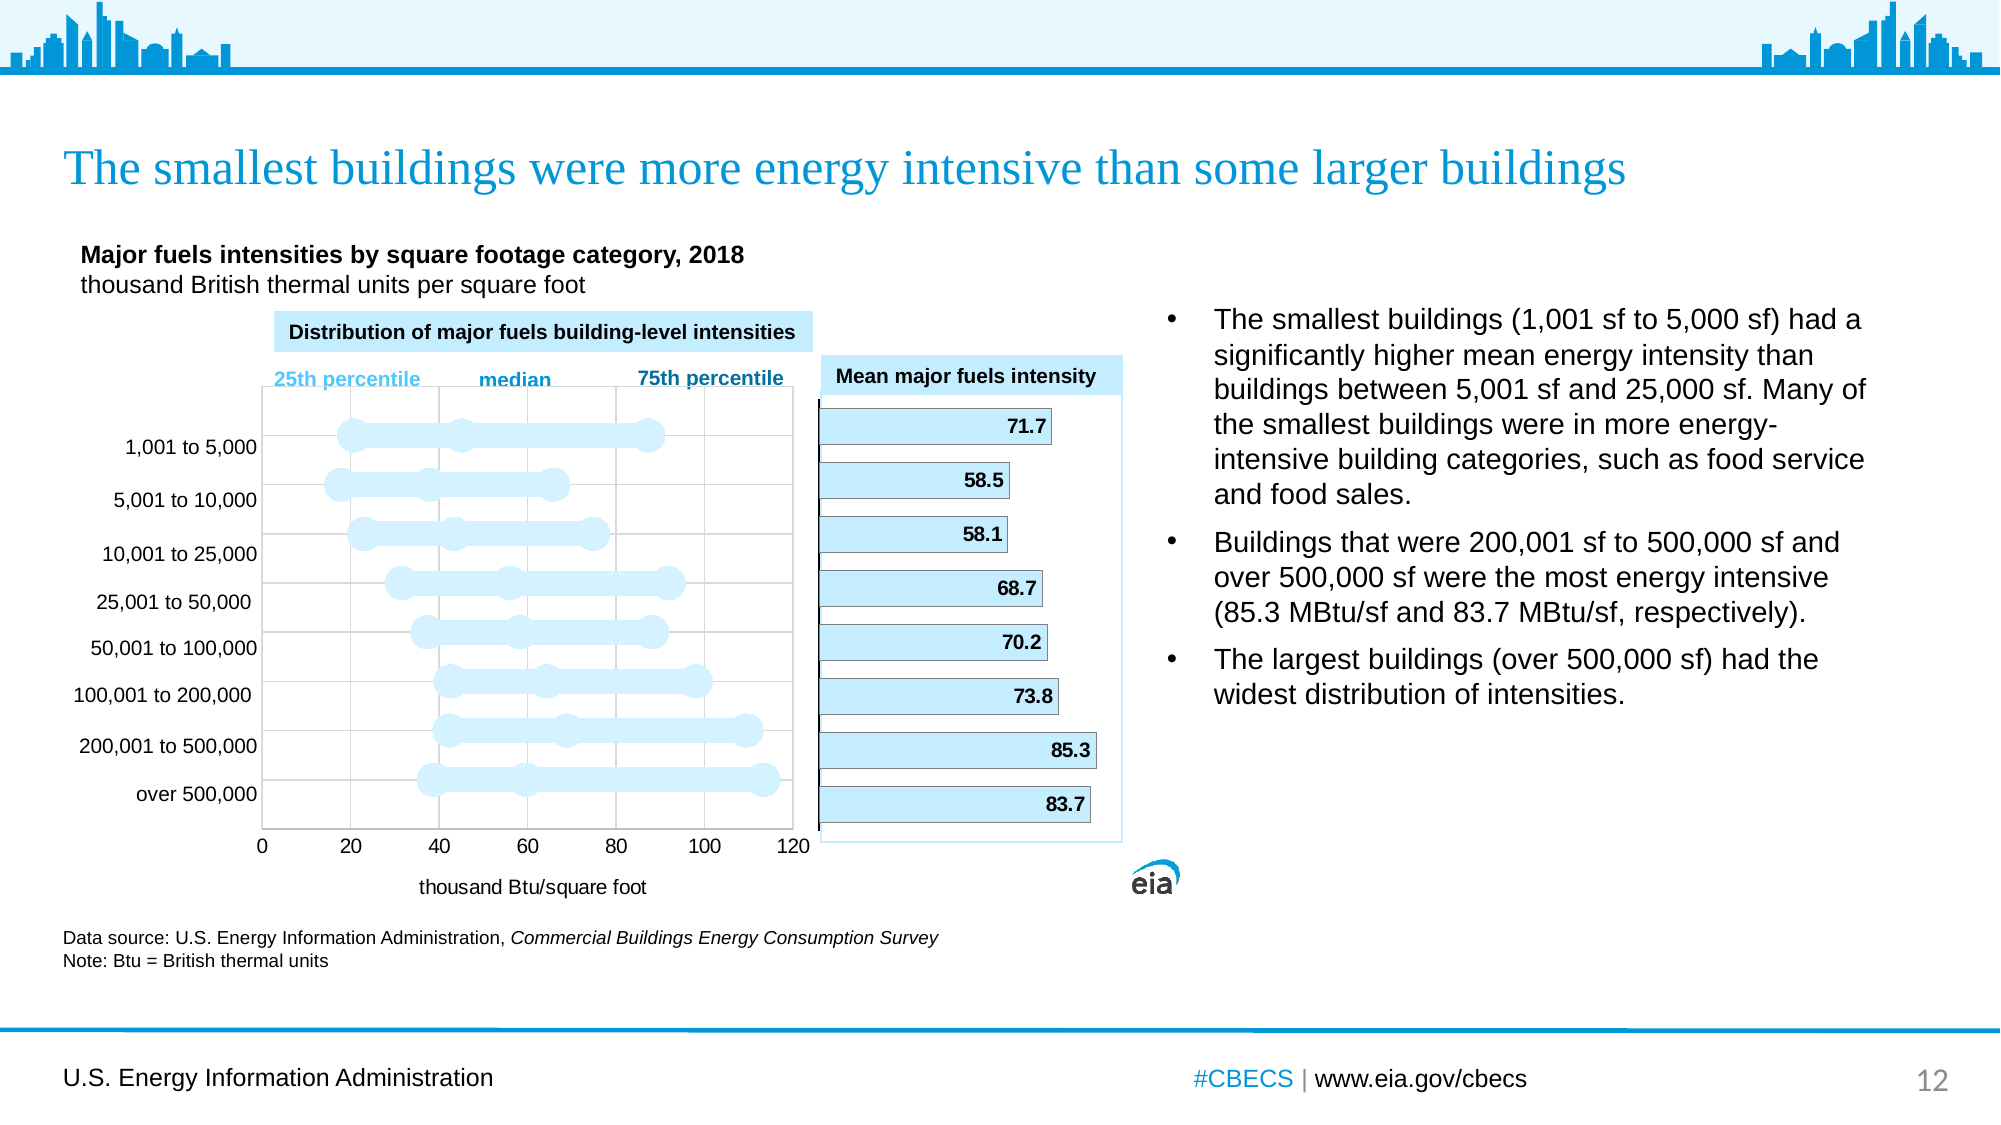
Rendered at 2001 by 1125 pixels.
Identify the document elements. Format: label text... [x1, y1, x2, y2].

text_box 10,001 to 25,000 [81, 533, 245, 576]
chart [245, 375, 1118, 931]
text_box [822, 389, 1123, 843]
text_box over 500,000 [114, 773, 245, 816]
footer #CBECS | www.eia.gov/cbecs [1023, 1047, 1699, 1107]
text_box median [479, 367, 565, 375]
slide_number 12 [1886, 1048, 1978, 1109]
text_box 1,001 to 5,000 [68, 425, 245, 469]
text_box Data source: U.S. Energy Information Administration, Commercial Buildings Energy Consumption Survey Note: Btu = British thermal units [48, 918, 1049, 979]
text_box Distribution of major fuels building-level intensities [274, 311, 813, 352]
title The smallest buildings were more energy intensive than some larger buildings [48, 77, 1952, 202]
picture [1130, 857, 1181, 896]
text_box 5,001 to 10,000 [86, 479, 245, 522]
text_box 75th percentile [637, 364, 788, 375]
text_box Major fuels intensities by square footage category, 2018 thousand British thermal units per square foot [65, 231, 1026, 306]
text_box Mean major fuels intensity [821, 355, 1123, 389]
text_box 200,001 to 500,000 [53, 725, 245, 768]
text_box 25th percentile [274, 365, 425, 375]
text_box 50,001 to 100,000 [72, 626, 245, 670]
text_box 25,001 to 50,000 [73, 581, 245, 624]
text_box 100,001 to 200,000 [51, 674, 245, 717]
text_box The smallest buildings (1,001 sf to 5,000 sf) had a significantly higher mean energy intensity than buildings between 5,001 sf and 25,000 sf. Many of the smallest buildings were in more energy-intensive building categories, such as food service and food sales. Buildings that were 200,001 sf to 500,000 sf and over 500,000 sf were the most energy intensive (85.3 MBtu/sf and 83.7 MBtu/sf, respectively). The largest buildings (over 500,000 sf) had the widest distribution of intensities. [1152, 293, 1887, 718]
